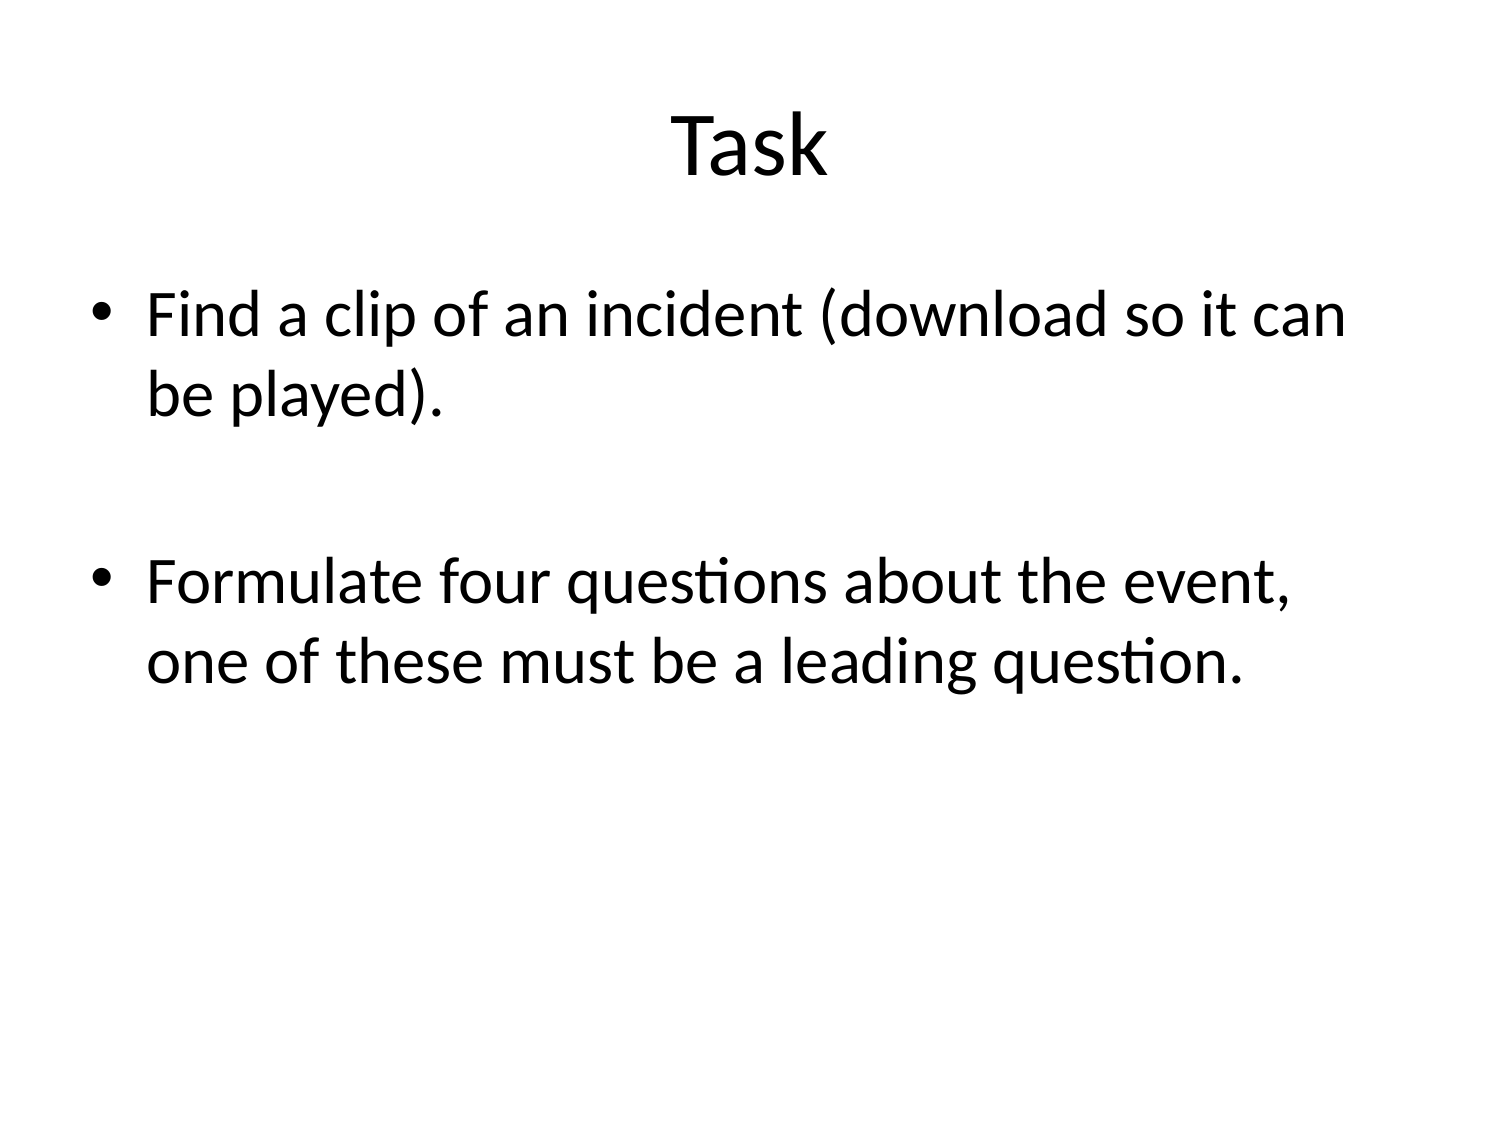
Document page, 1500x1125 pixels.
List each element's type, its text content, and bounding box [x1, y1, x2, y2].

title Task [75, 45, 1425, 233]
list Find a clip of an incident (download so it can be played). Formulate four questions about the event, one of these must be a leading question. [75, 262, 1425, 1005]
